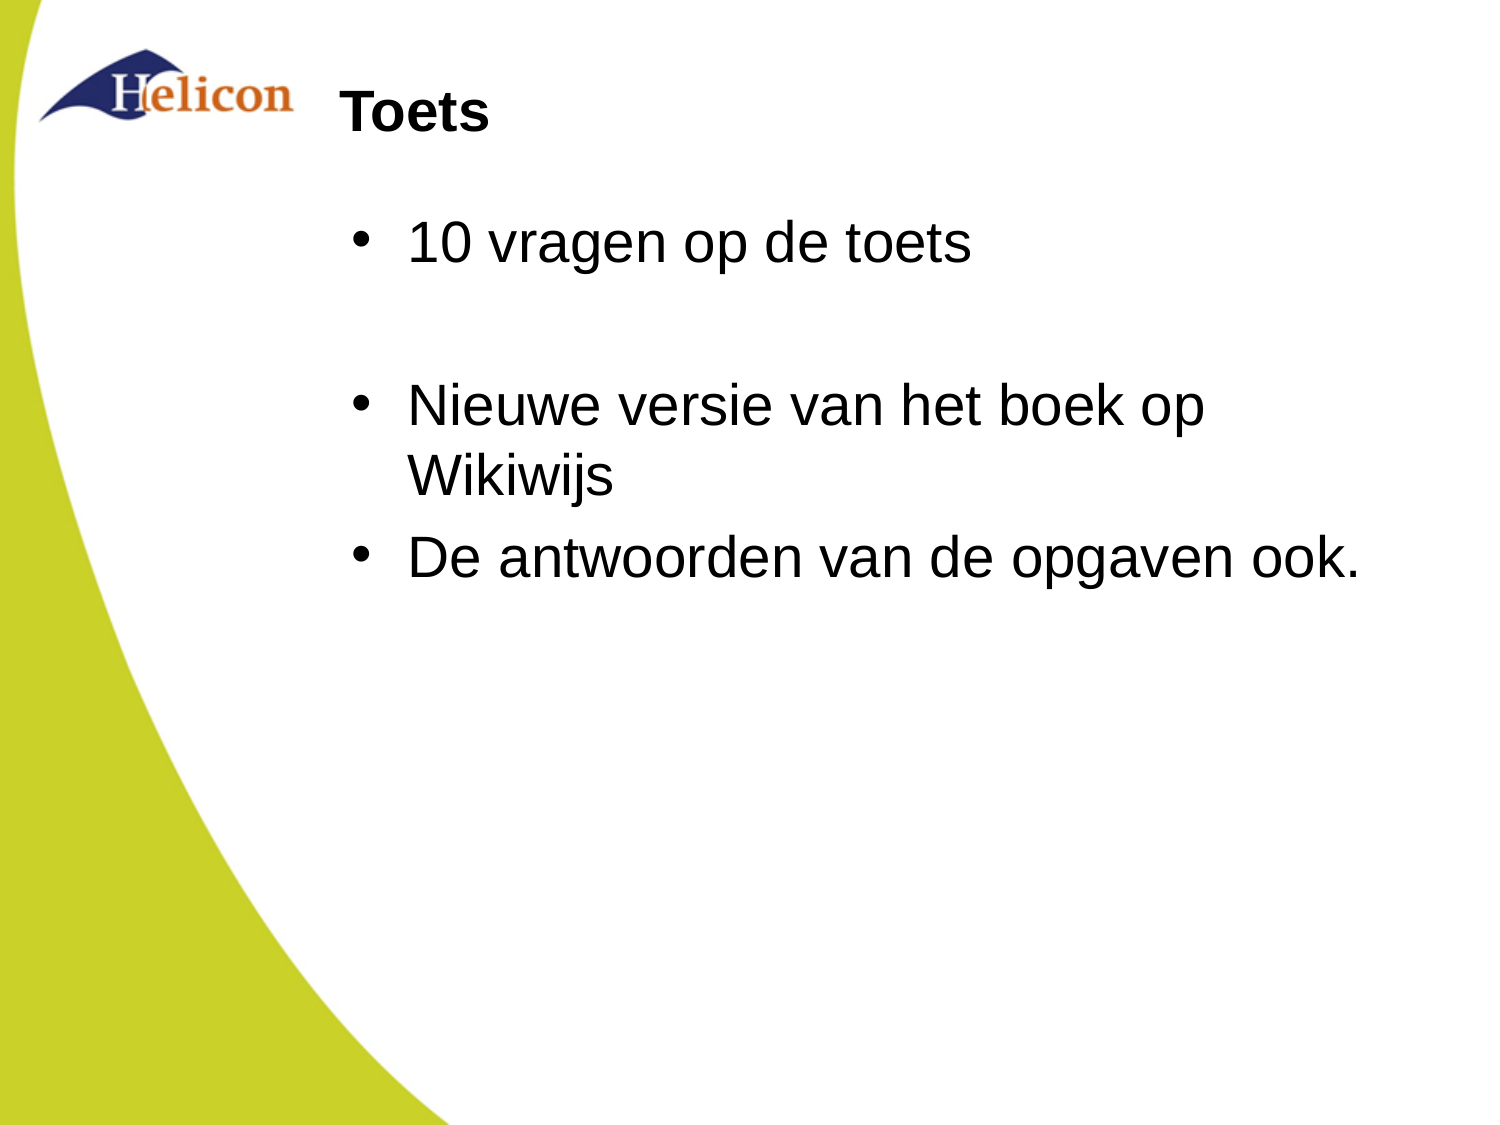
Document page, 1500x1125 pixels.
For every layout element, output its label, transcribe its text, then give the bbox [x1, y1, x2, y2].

title Toets [324, 54, 1415, 161]
list 10 vragen op de toets Nieuwe versie van het boek op Wikiwijs De antwoorden van de opgaven ook. [336, 196, 1425, 1005]
picture [0, 0, 1500, 1125]
